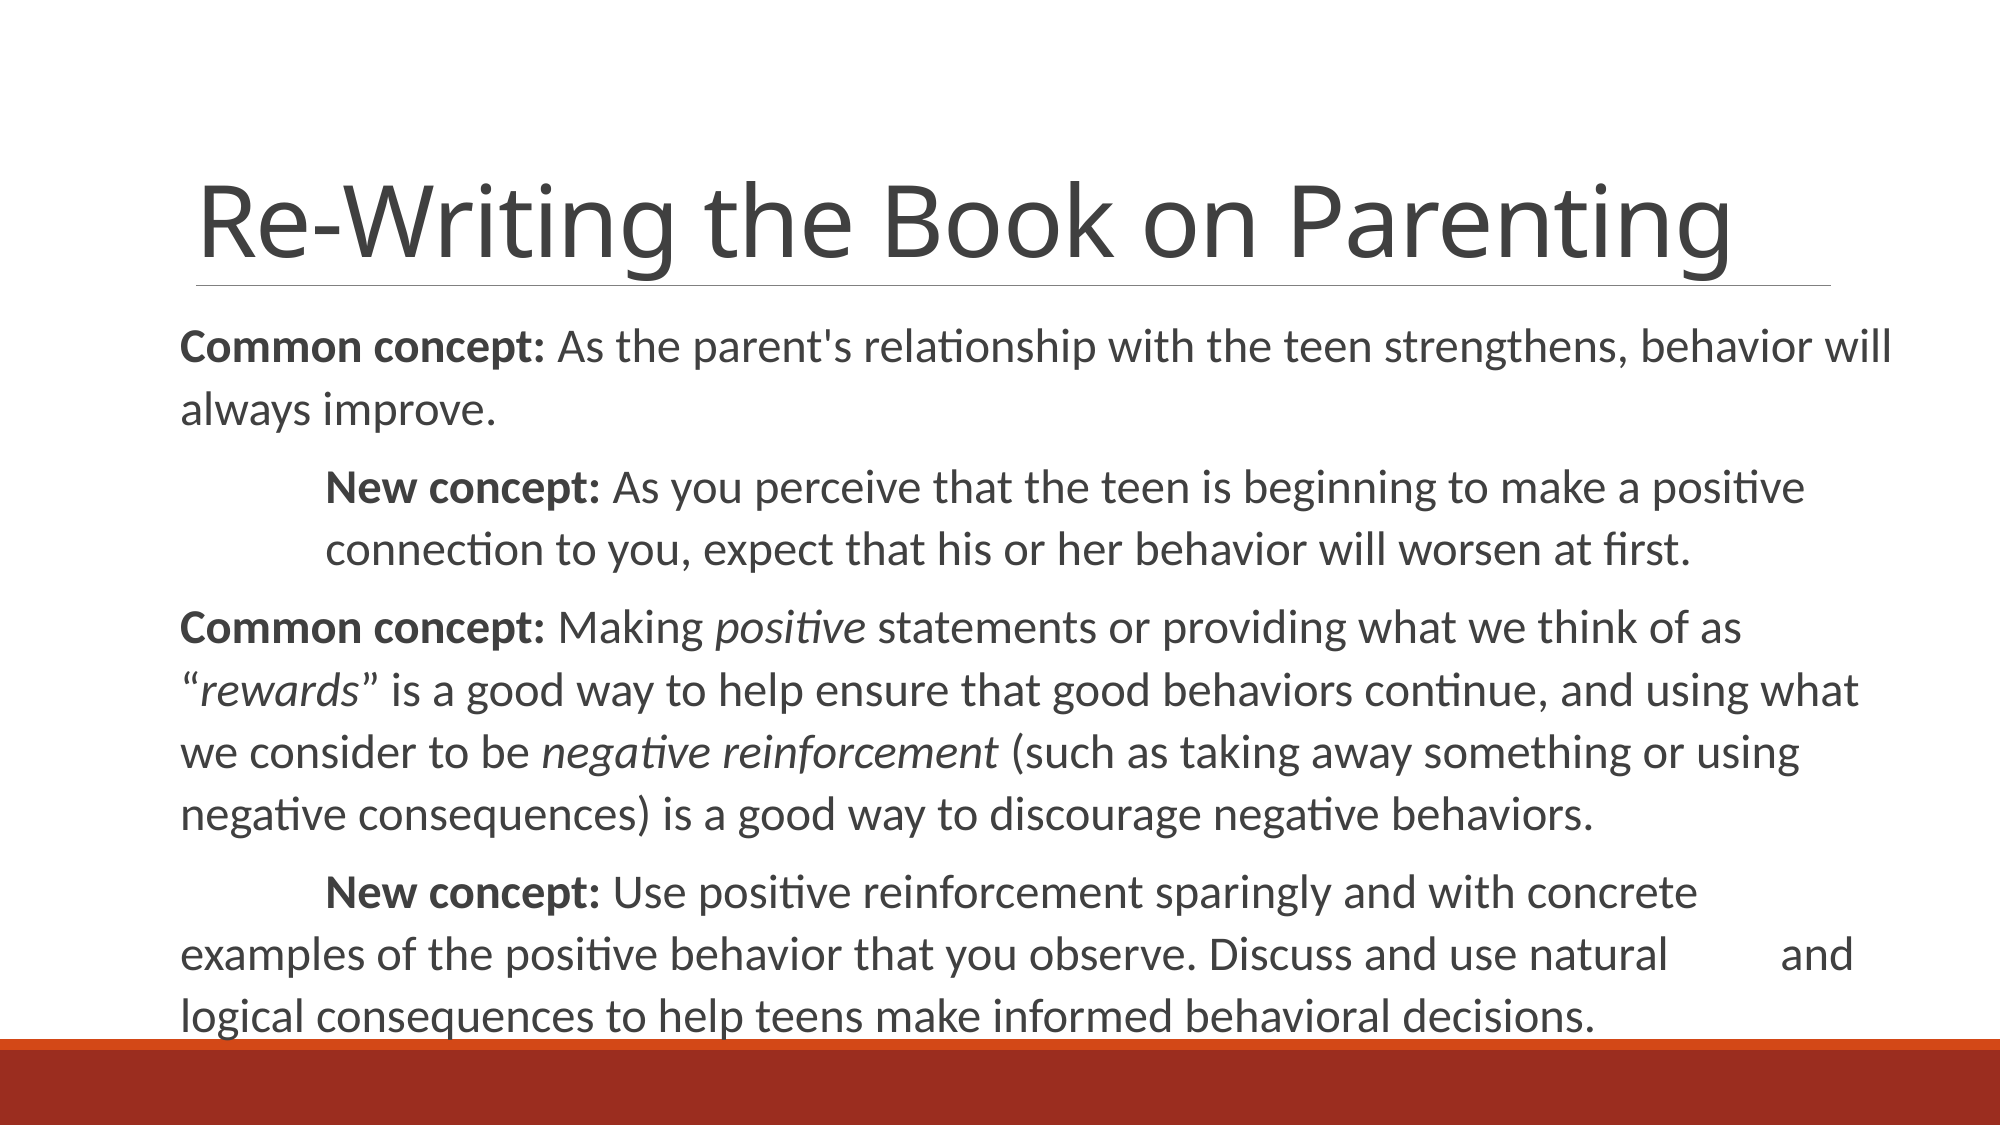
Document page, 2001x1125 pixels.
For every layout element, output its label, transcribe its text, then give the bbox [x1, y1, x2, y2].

list Common concept: As the parent's relationship with the teen strengthens, behavior will always improve. New concept: As you perceive that the teen is beginning to make a positive connection to you, expect that his or her behavior will worsen at first. Common concept: Making positive statements or providing what we think of as “rewards” is a good way to help ensure that good behaviors continue, and using what we consider to be negative reinforcement (such as taking away something or using negative consequences) is a good way to discourage negative behaviors. New concept: Use positive reinforcement sparingly and with concrete examples of the positive behavior that you observe. Discuss and use natural and logical consequences to help teens make informed behavioral decisions. [180, 302, 1922, 1057]
title Re-Writing the Book on Parenting [180, 47, 1830, 285]
